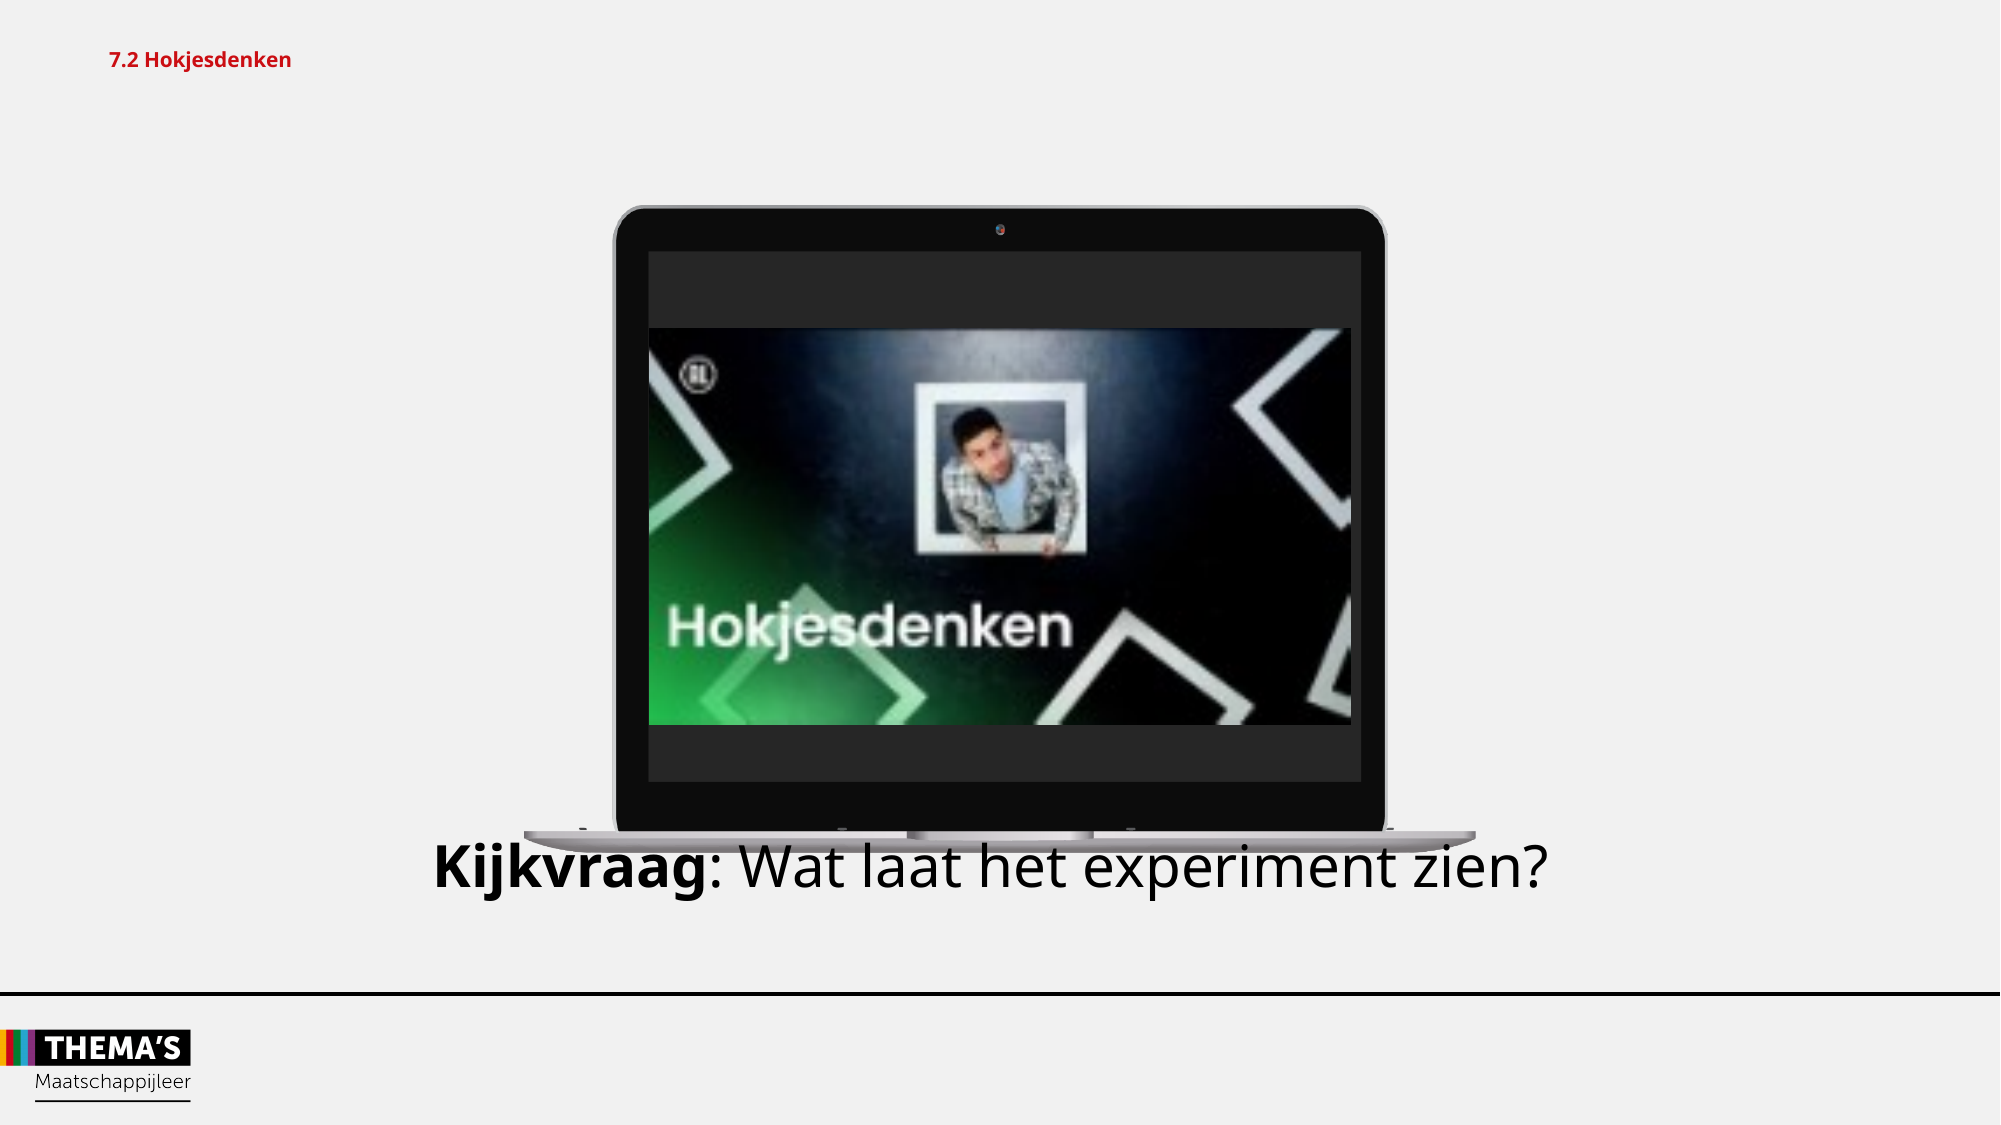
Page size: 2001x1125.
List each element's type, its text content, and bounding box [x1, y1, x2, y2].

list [648, 328, 1352, 726]
text_box Kijkvraag: Wat laat het experiment zien? [417, 821, 1579, 907]
picture [524, 205, 1476, 821]
list 7.2 Hokjesdenken [94, 33, 941, 88]
picture [0, 993, 203, 1125]
